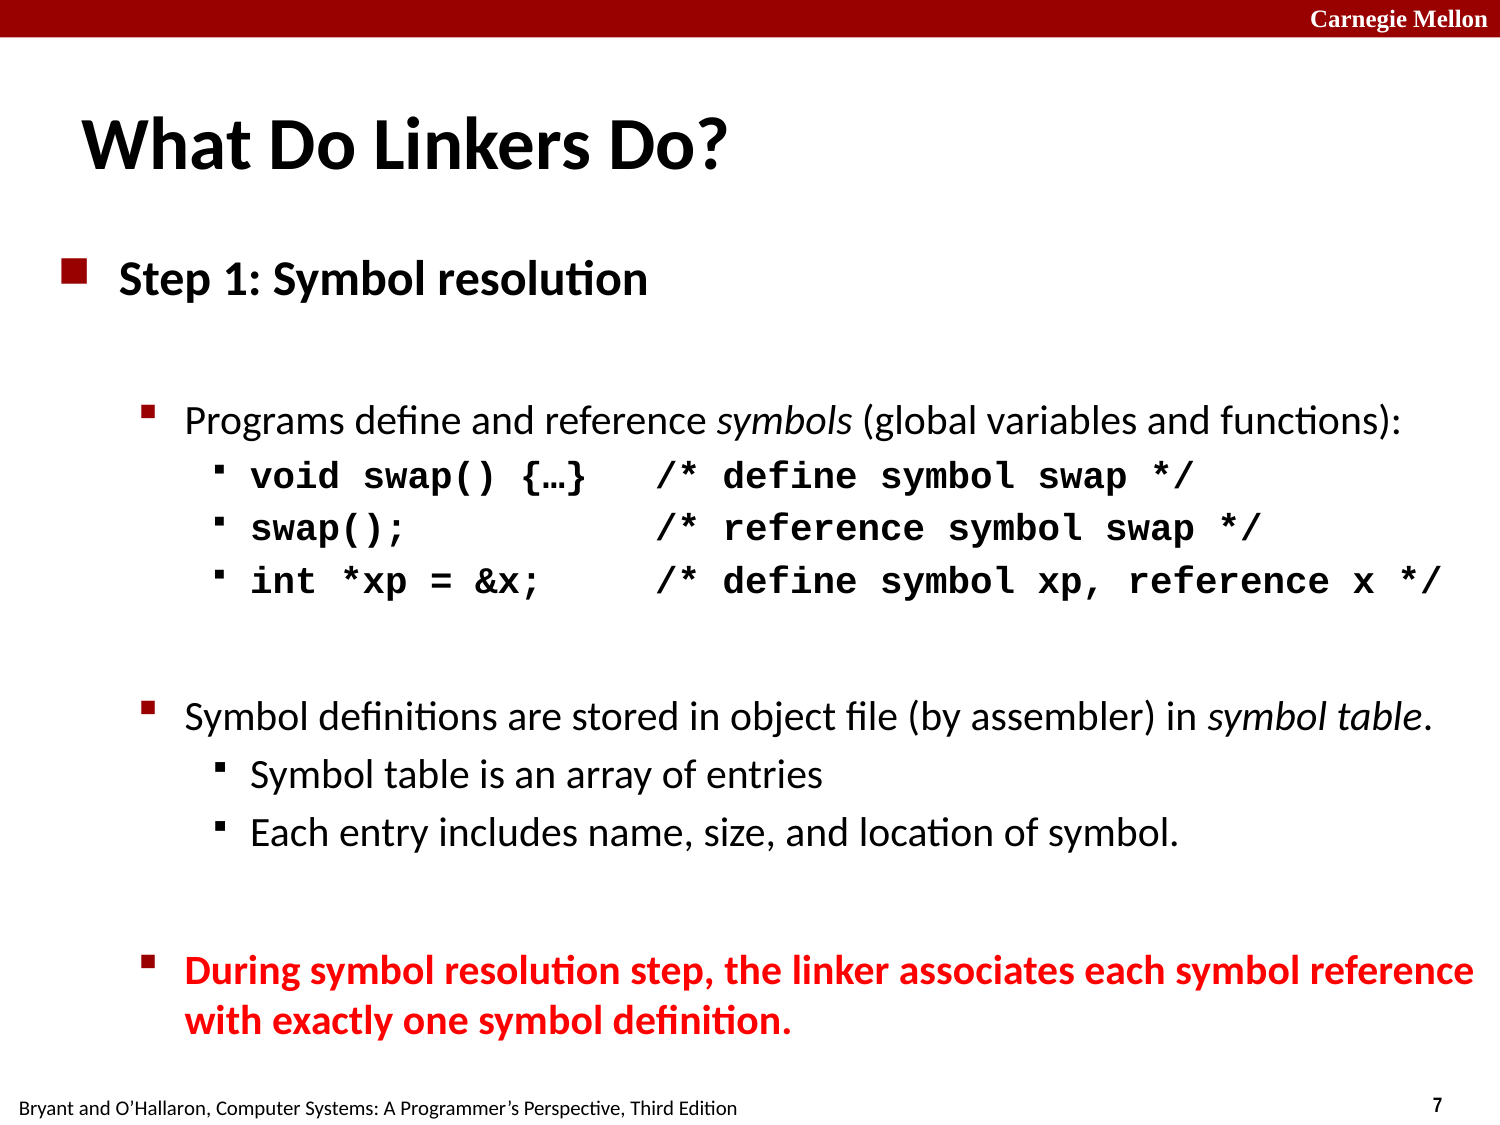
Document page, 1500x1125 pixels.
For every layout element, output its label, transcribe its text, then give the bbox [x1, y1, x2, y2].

list Step 1: Symbol resolution Programs define and reference symbols (global variables and functions): void swap() {…} /* define symbol swap */ swap(); /* reference symbol swap */ int *xp = &x; /* define symbol xp, reference x */ Symbol definitions are stored in object file (by assembler) in symbol table. Symbol table is an array of entries Each entry includes name, size, and location of symbol. During symbol resolution step, the linker associates each symbol reference with exactly one symbol definition. [47, 237, 1500, 1125]
title What Do Linkers Do? [66, 74, 1213, 204]
